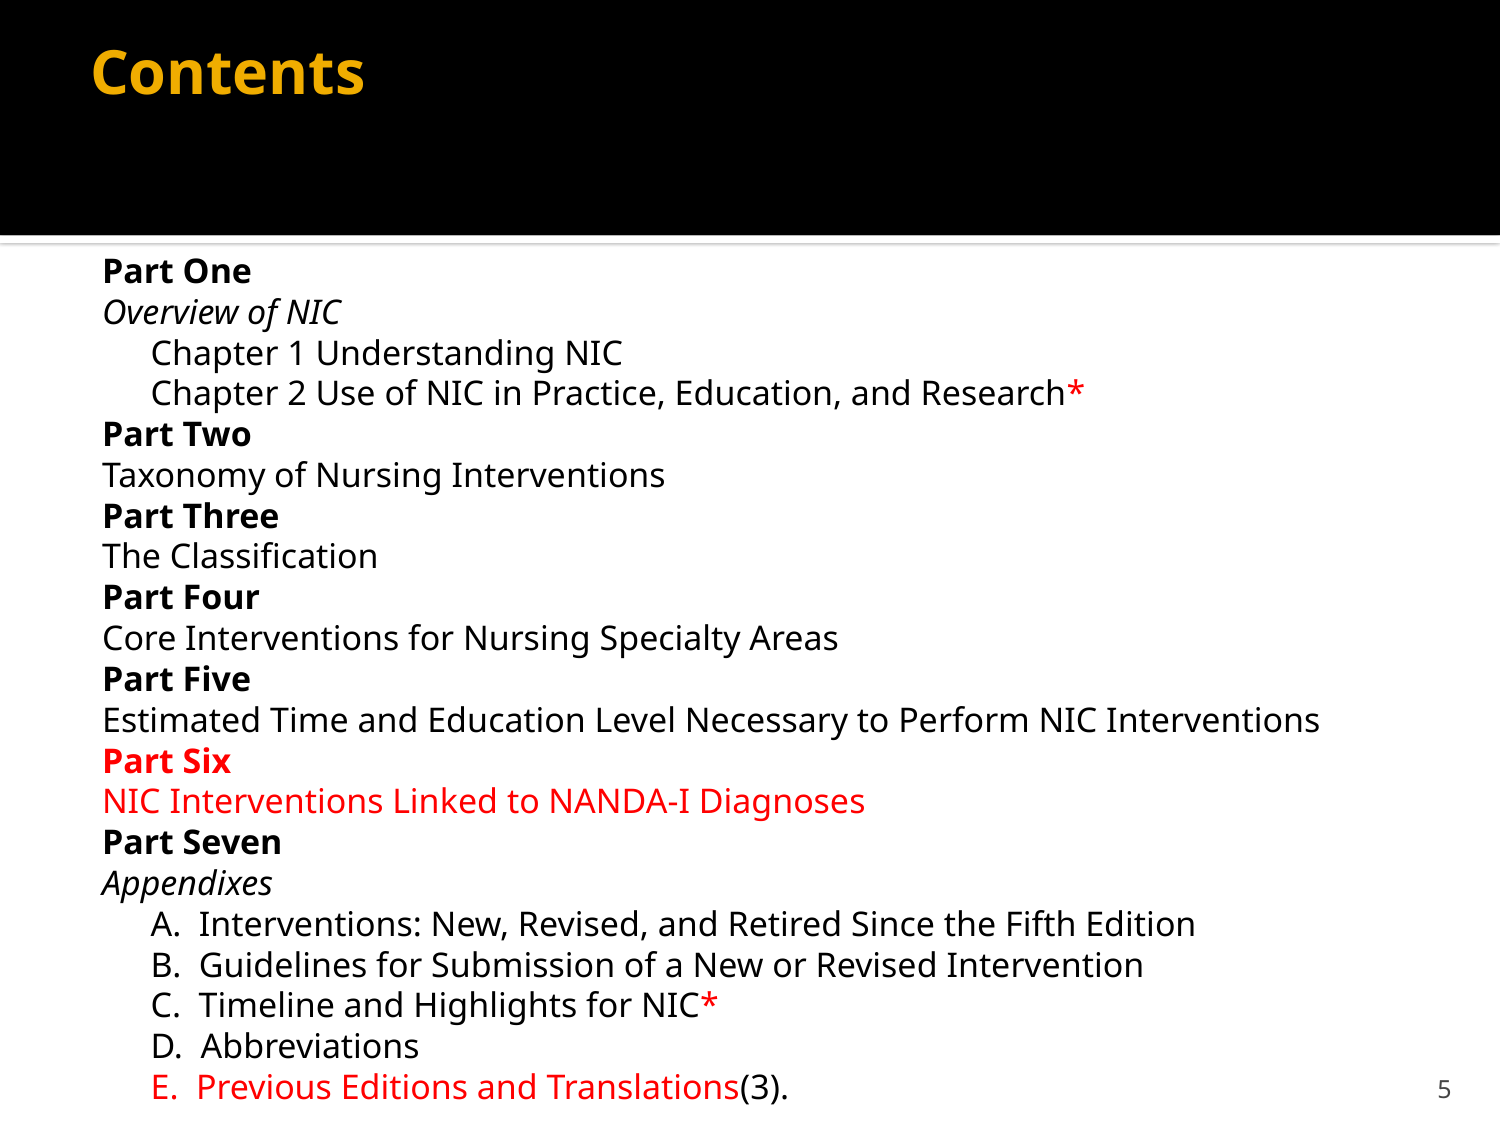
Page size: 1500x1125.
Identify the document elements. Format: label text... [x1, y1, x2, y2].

list Part One Overview of NIC Chapter 1 Understanding NIC Chapter 2 Use of NIC in Practice, Education, and Research* Part Two Taxonomy of Nursing Interventions Part Three The Classification Part Four Core Interventions for Nursing Specialty Areas Part Five Estimated Time and Education Level Necessary to Perform NIC Interventions Part Six NIC Interventions Linked to NANDA-I Diagnoses Part Seven Appendixes A. Interventions: New, Revised, and Retired Since the Fifth Edition B. Guidelines for Submission of a New or Revised Intervention C. Timeline and Highlights for NIC* D. Abbreviations E. Previous Editions and Translations(3). [75, 234, 1425, 1125]
slide_number 5 [1345, 1062, 1467, 1108]
title Contents [75, 25, 1425, 188]
